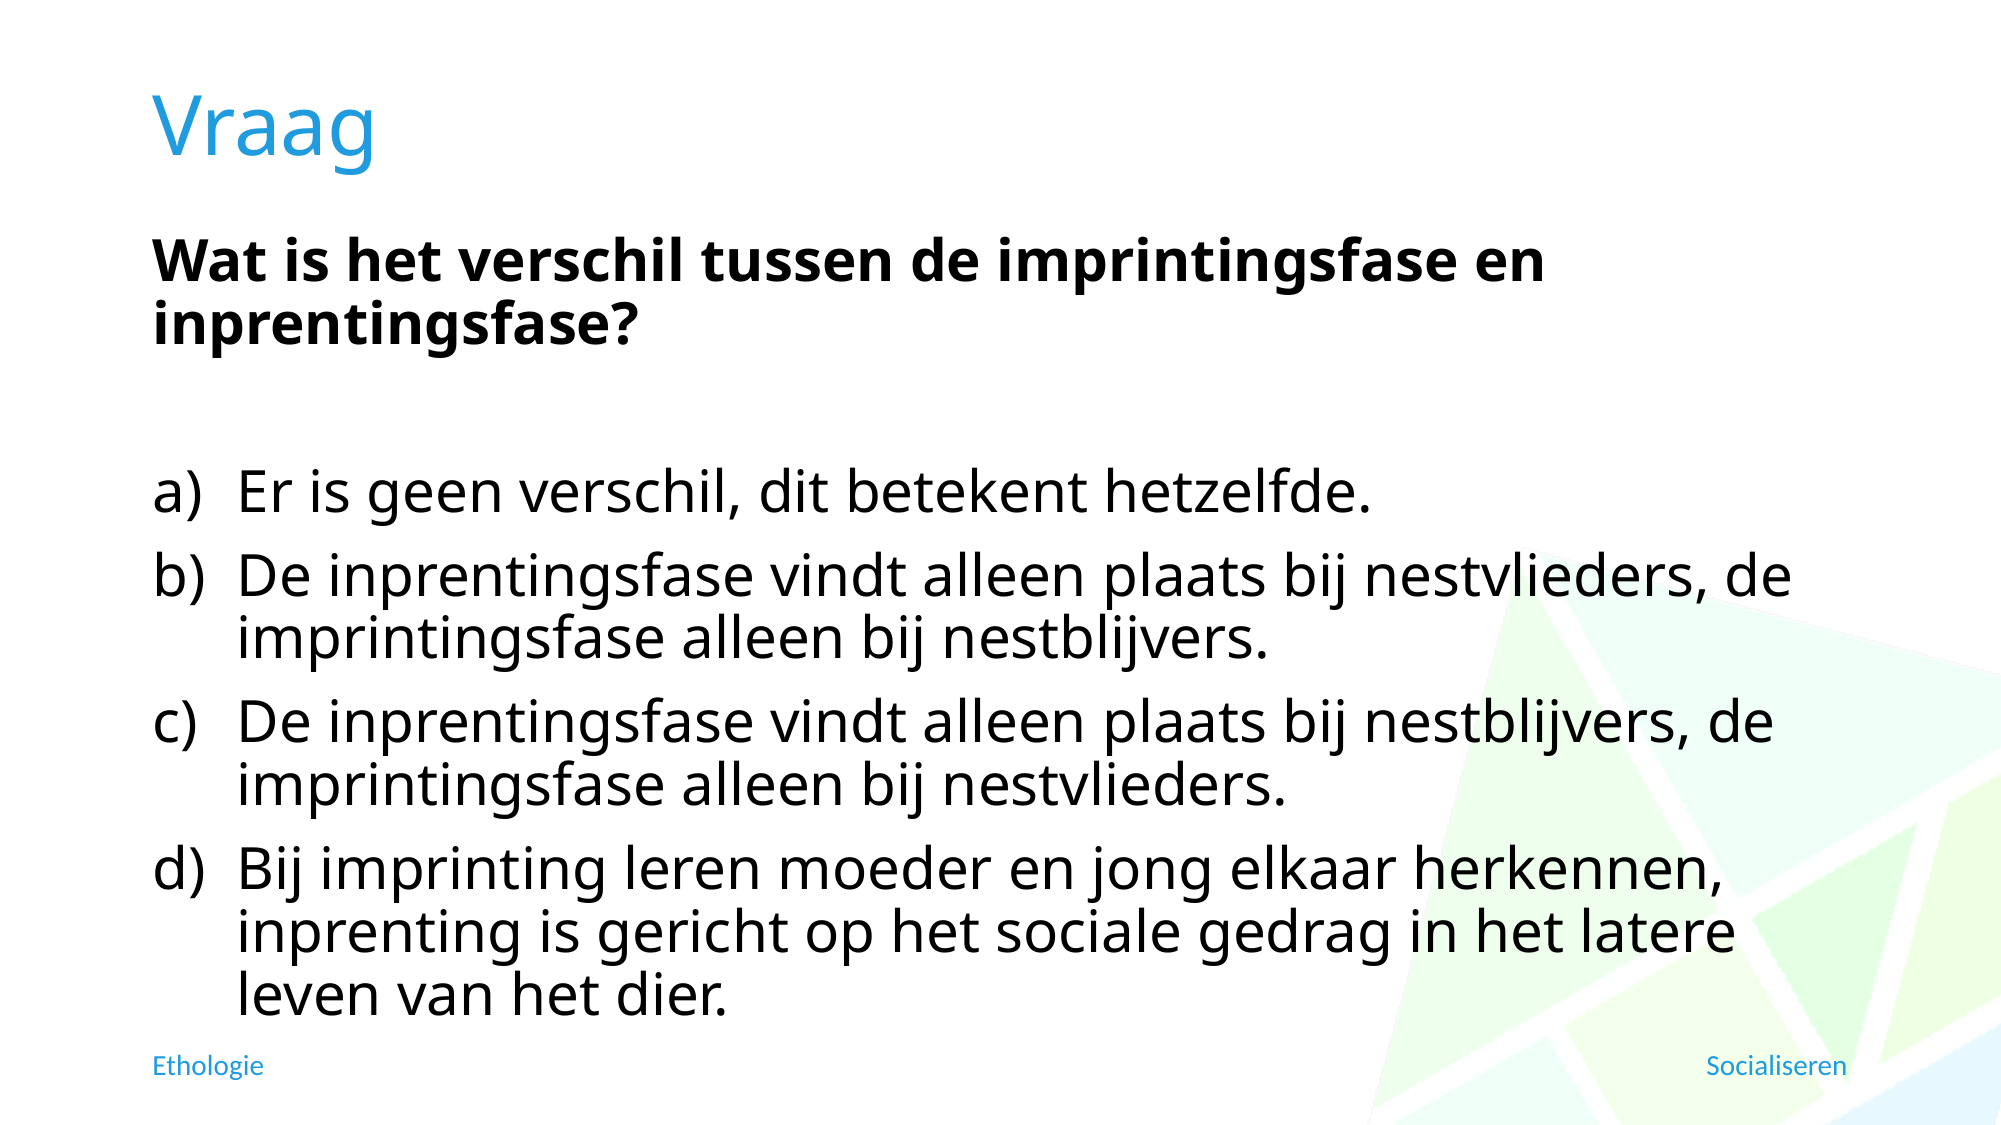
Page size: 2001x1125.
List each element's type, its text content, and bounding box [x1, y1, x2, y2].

list Socialiseren [1412, 1042, 1863, 1103]
list Ethologie [137, 1042, 588, 1103]
list Wat is het verschil tussen de imprintingsfase en inprentingsfase? Er is geen verschil, dit betekent hetzelfde. De inprentingsfase vindt alleen plaats bij nestvlieders, de imprintingsfase alleen bij nestblijvers. De inprentingsfase vindt alleen plaats bij nestblijvers, de imprintingsfase alleen bij nestvlieders. Bij imprinting leren moeder en jong elkaar herkennen, inprenting is gericht op het sociale gedrag in het latere leven van het dier. [137, 223, 1863, 1014]
title Vraag [137, 59, 1863, 198]
